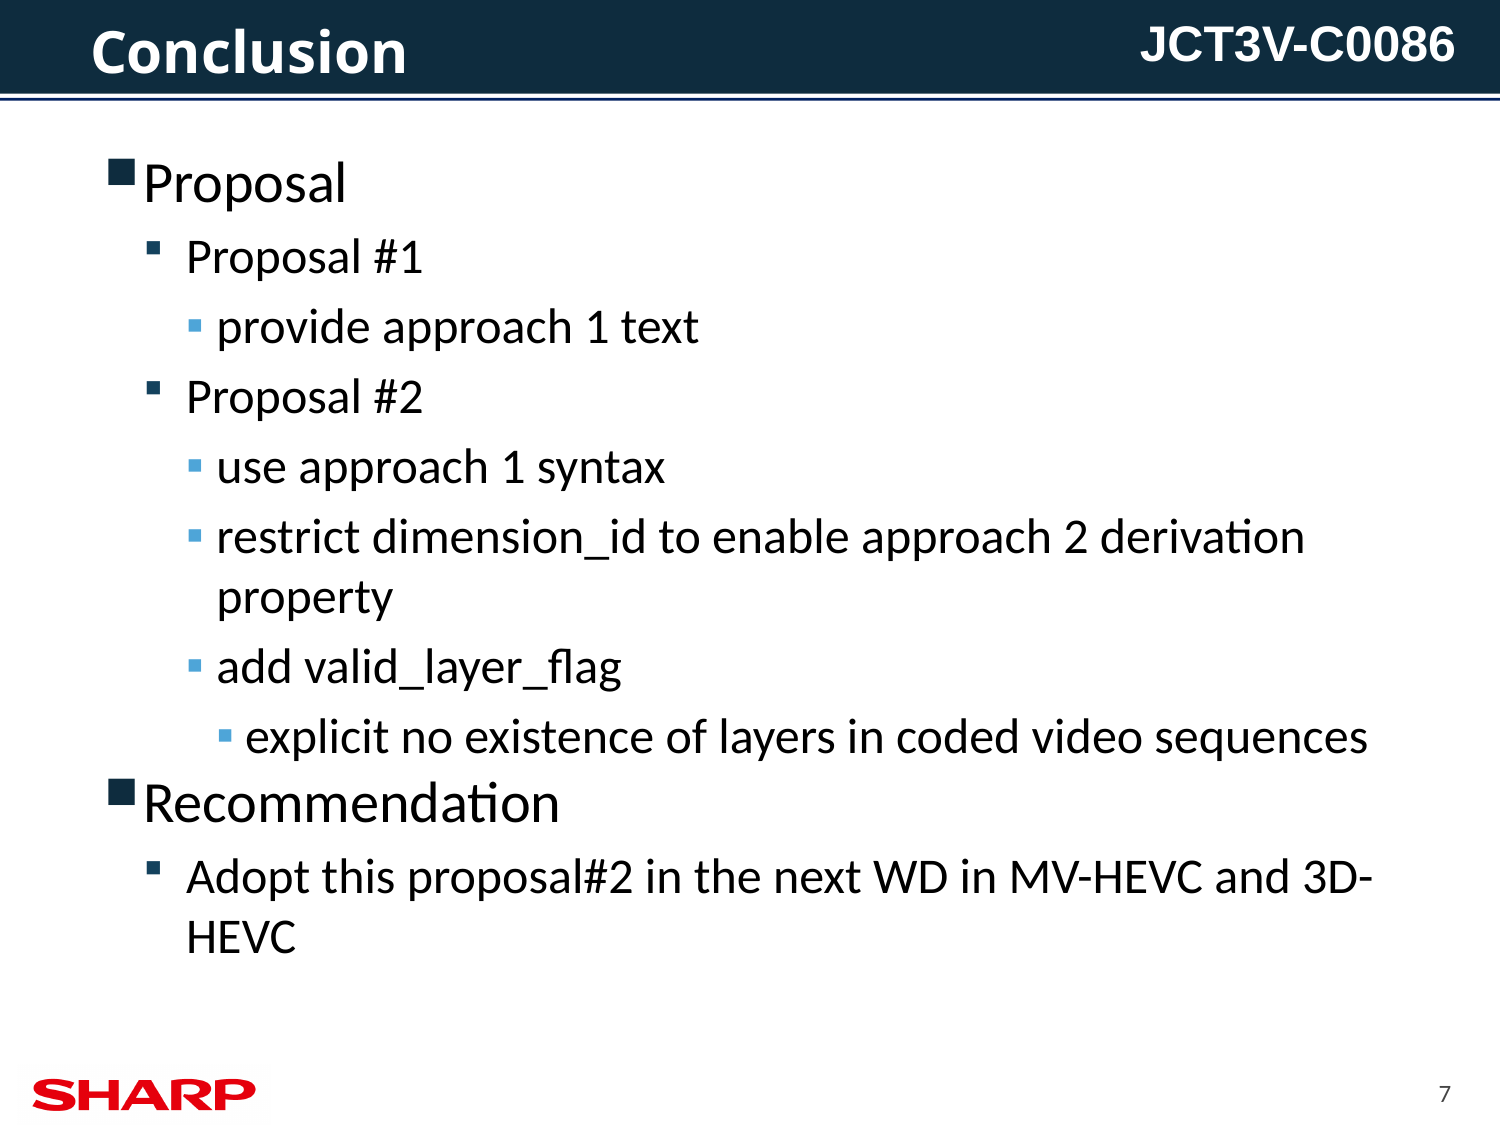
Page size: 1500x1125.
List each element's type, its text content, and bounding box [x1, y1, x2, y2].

picture [17, 1064, 271, 1125]
title Conclusion [74, 15, 1426, 85]
list Proposal Proposal #1 provide approach 1 text Proposal #2 use approach 1 syntax restrict dimension_id to enable approach 2 derivation property add valid_layer_flag explicit no existence of layers in coded video sequences Recommendation Adopt this proposal#2 in the next WD in MV-HEVC and 3D-HEVC [74, 128, 1448, 1051]
slide_number 7 [1345, 1062, 1467, 1108]
